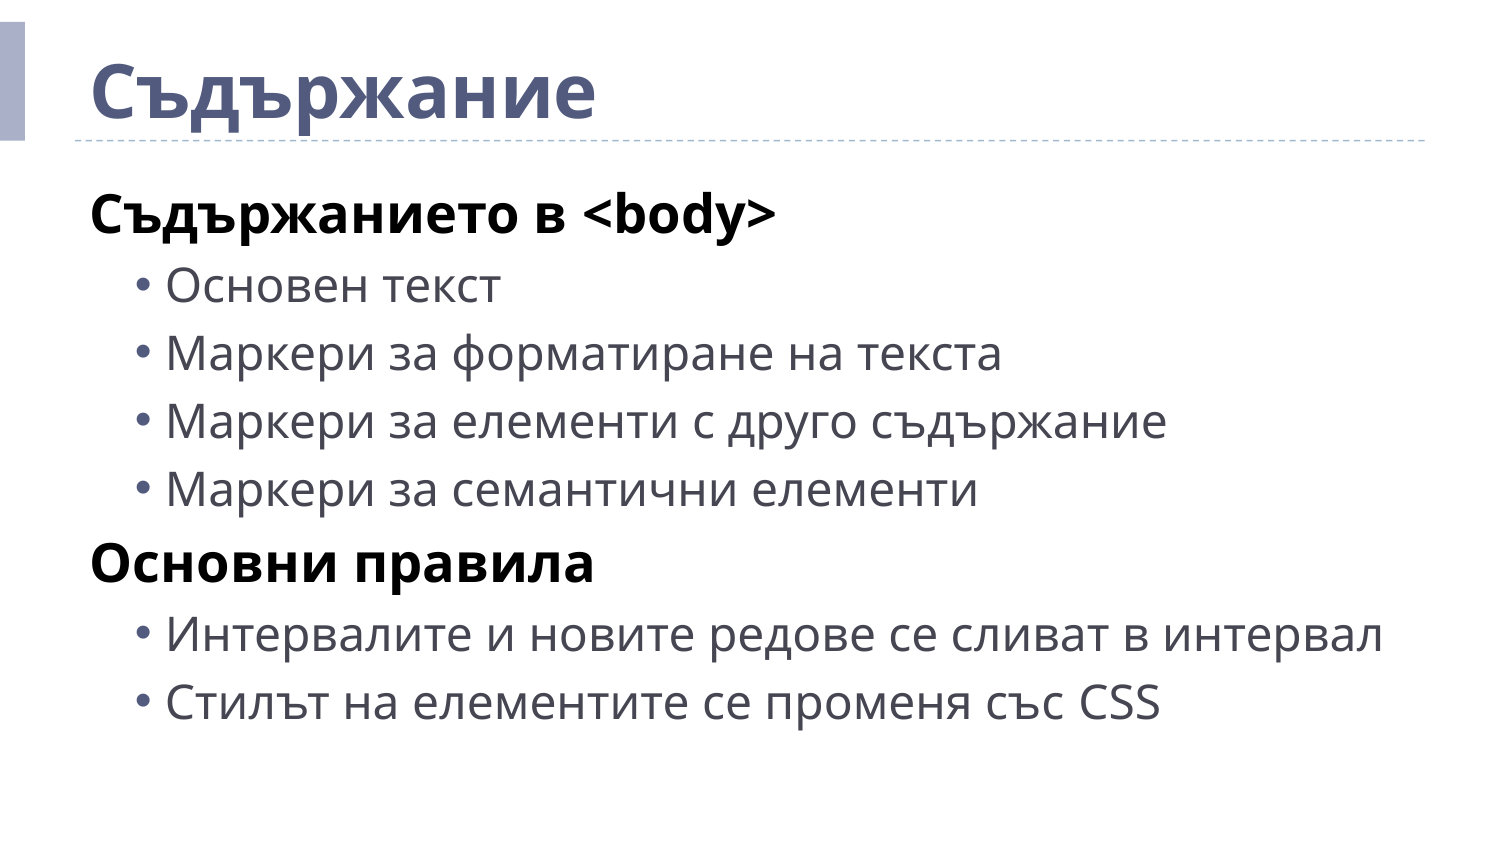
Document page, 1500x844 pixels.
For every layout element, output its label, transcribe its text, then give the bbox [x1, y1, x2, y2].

list Съдържанието в <body> Основен текст Маркери за форматиране на текста Маркери за елементи с друго съдържание Маркери за семантични елементи Основни правила Интервалите и новите редове се сливат в интервал Стилът на елементите се променя със CSS [75, 171, 1475, 835]
title Съдържание [75, 18, 1475, 141]
